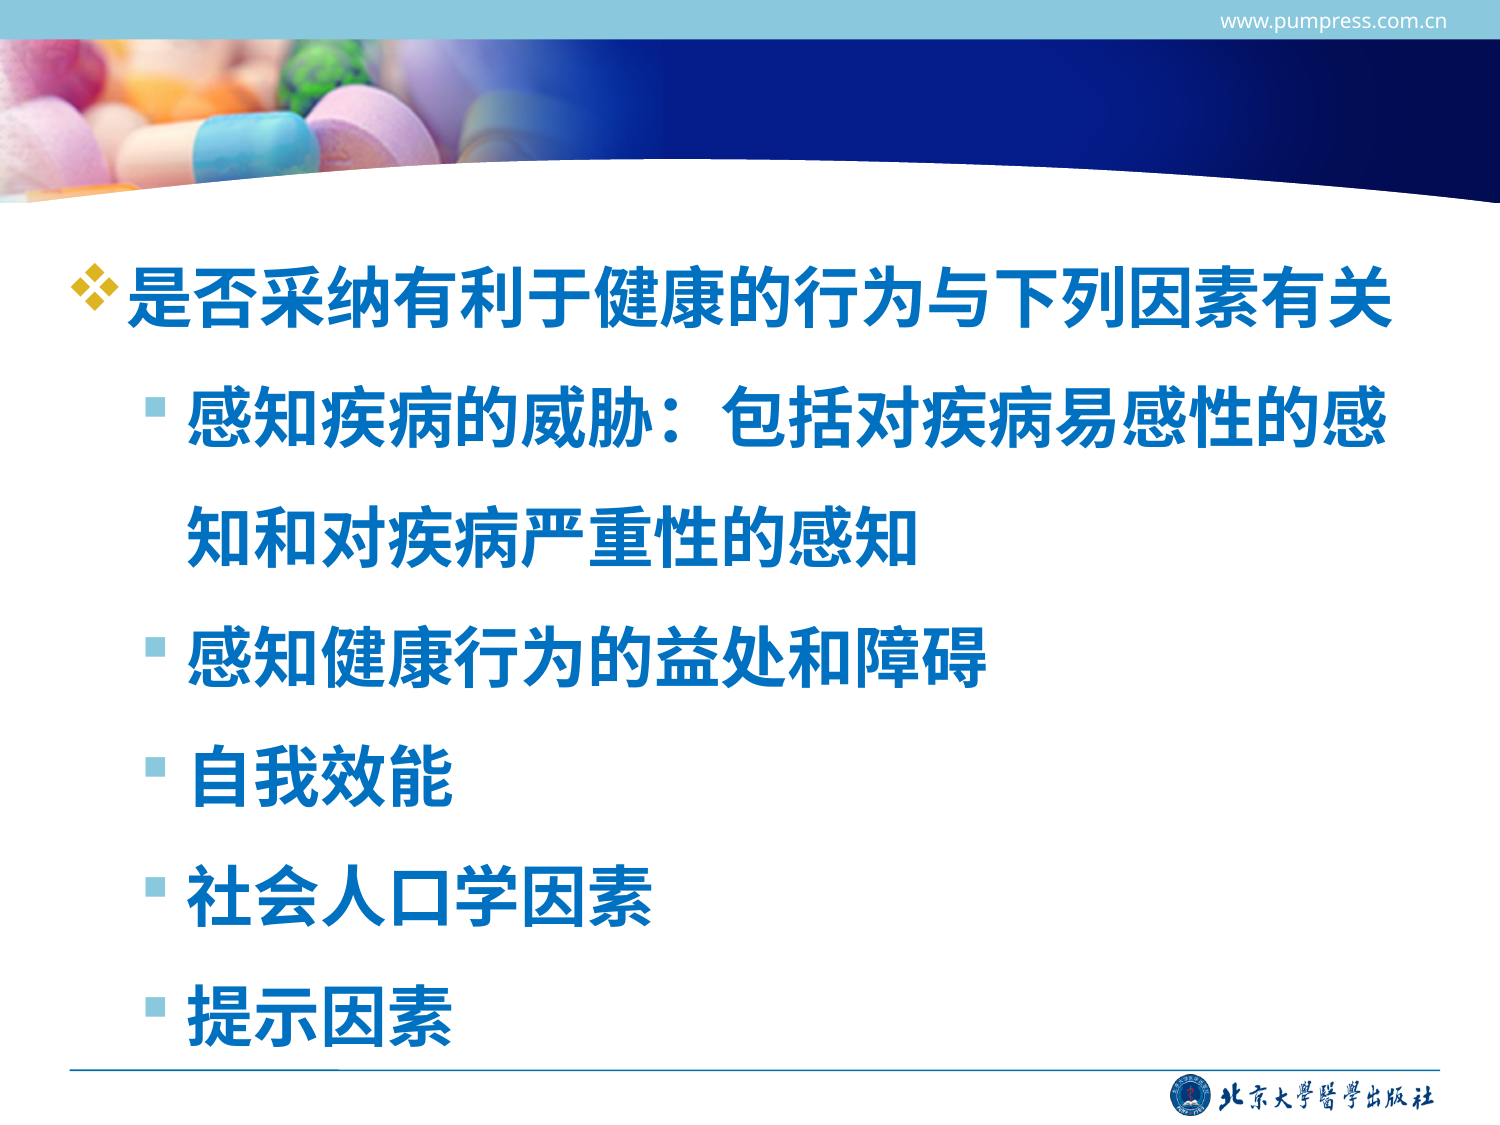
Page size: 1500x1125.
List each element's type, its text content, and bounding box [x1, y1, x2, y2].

slide_number www.pumpress.com.cn [1024, 0, 1463, 38]
picture [0, 40, 1500, 203]
list 是否采纳有利于健康的行为与下列因素有关 感知疾病的威胁：包括对疾病易感性的感知和对疾病严重性的感知 感知健康行为的益处和障碍 自我效能 社会人口学因素 提示因素 [49, 207, 1463, 1026]
picture [1170, 1074, 1436, 1118]
